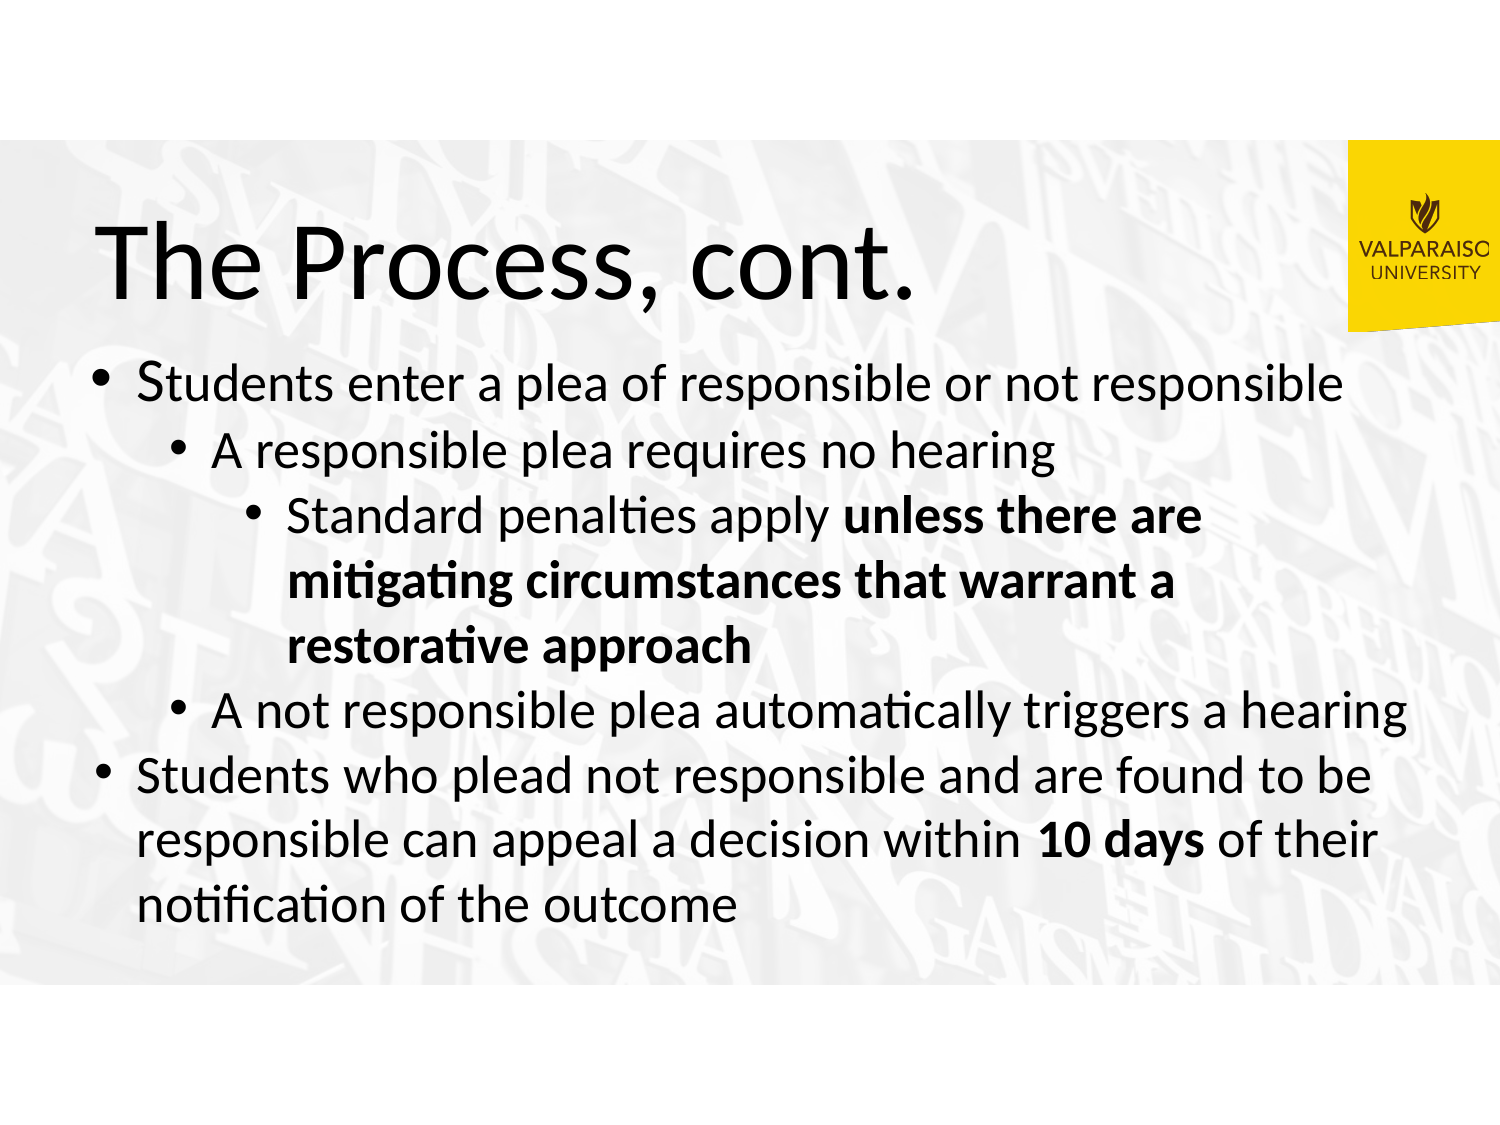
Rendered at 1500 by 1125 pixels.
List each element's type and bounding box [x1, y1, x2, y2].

picture [0, 140, 1500, 985]
text_box [1348, 140, 1500, 332]
